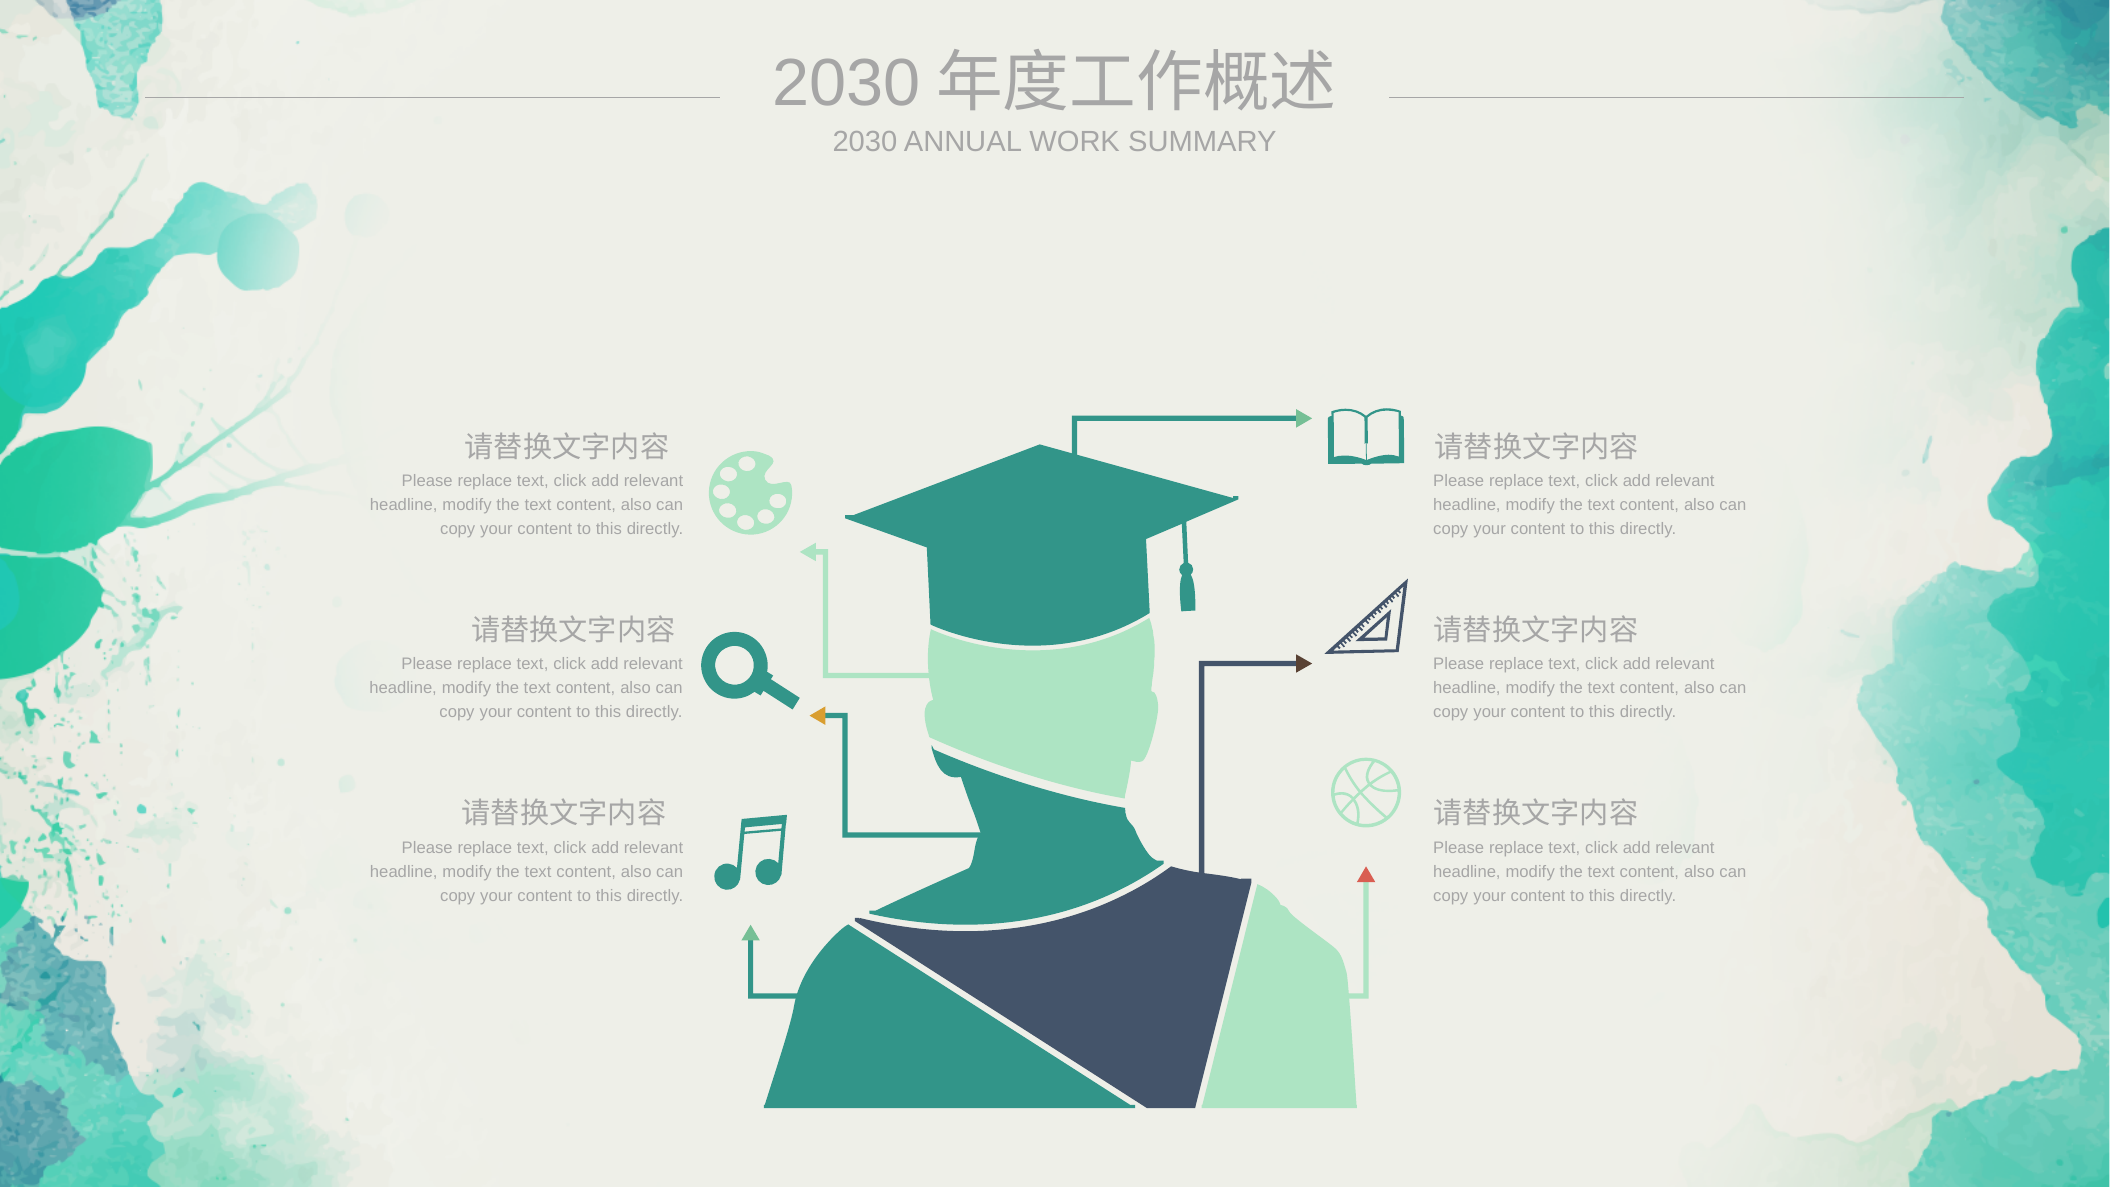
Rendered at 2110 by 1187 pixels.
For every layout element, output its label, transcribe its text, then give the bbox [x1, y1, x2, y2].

text_box 2030年度工作概述 [730, 98, 1379, 119]
text_box 2030 ANNUAL WORK SUMMARY [824, 122, 1285, 158]
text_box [697, 408, 1408, 1109]
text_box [1433, 787, 1776, 906]
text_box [337, 420, 684, 539]
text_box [1433, 604, 1776, 722]
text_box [337, 787, 684, 904]
picture [0, 0, 2110, 1187]
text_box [1433, 420, 1776, 537]
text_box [337, 604, 687, 722]
text_box 2030年度工作概述 [730, 38, 1379, 96]
